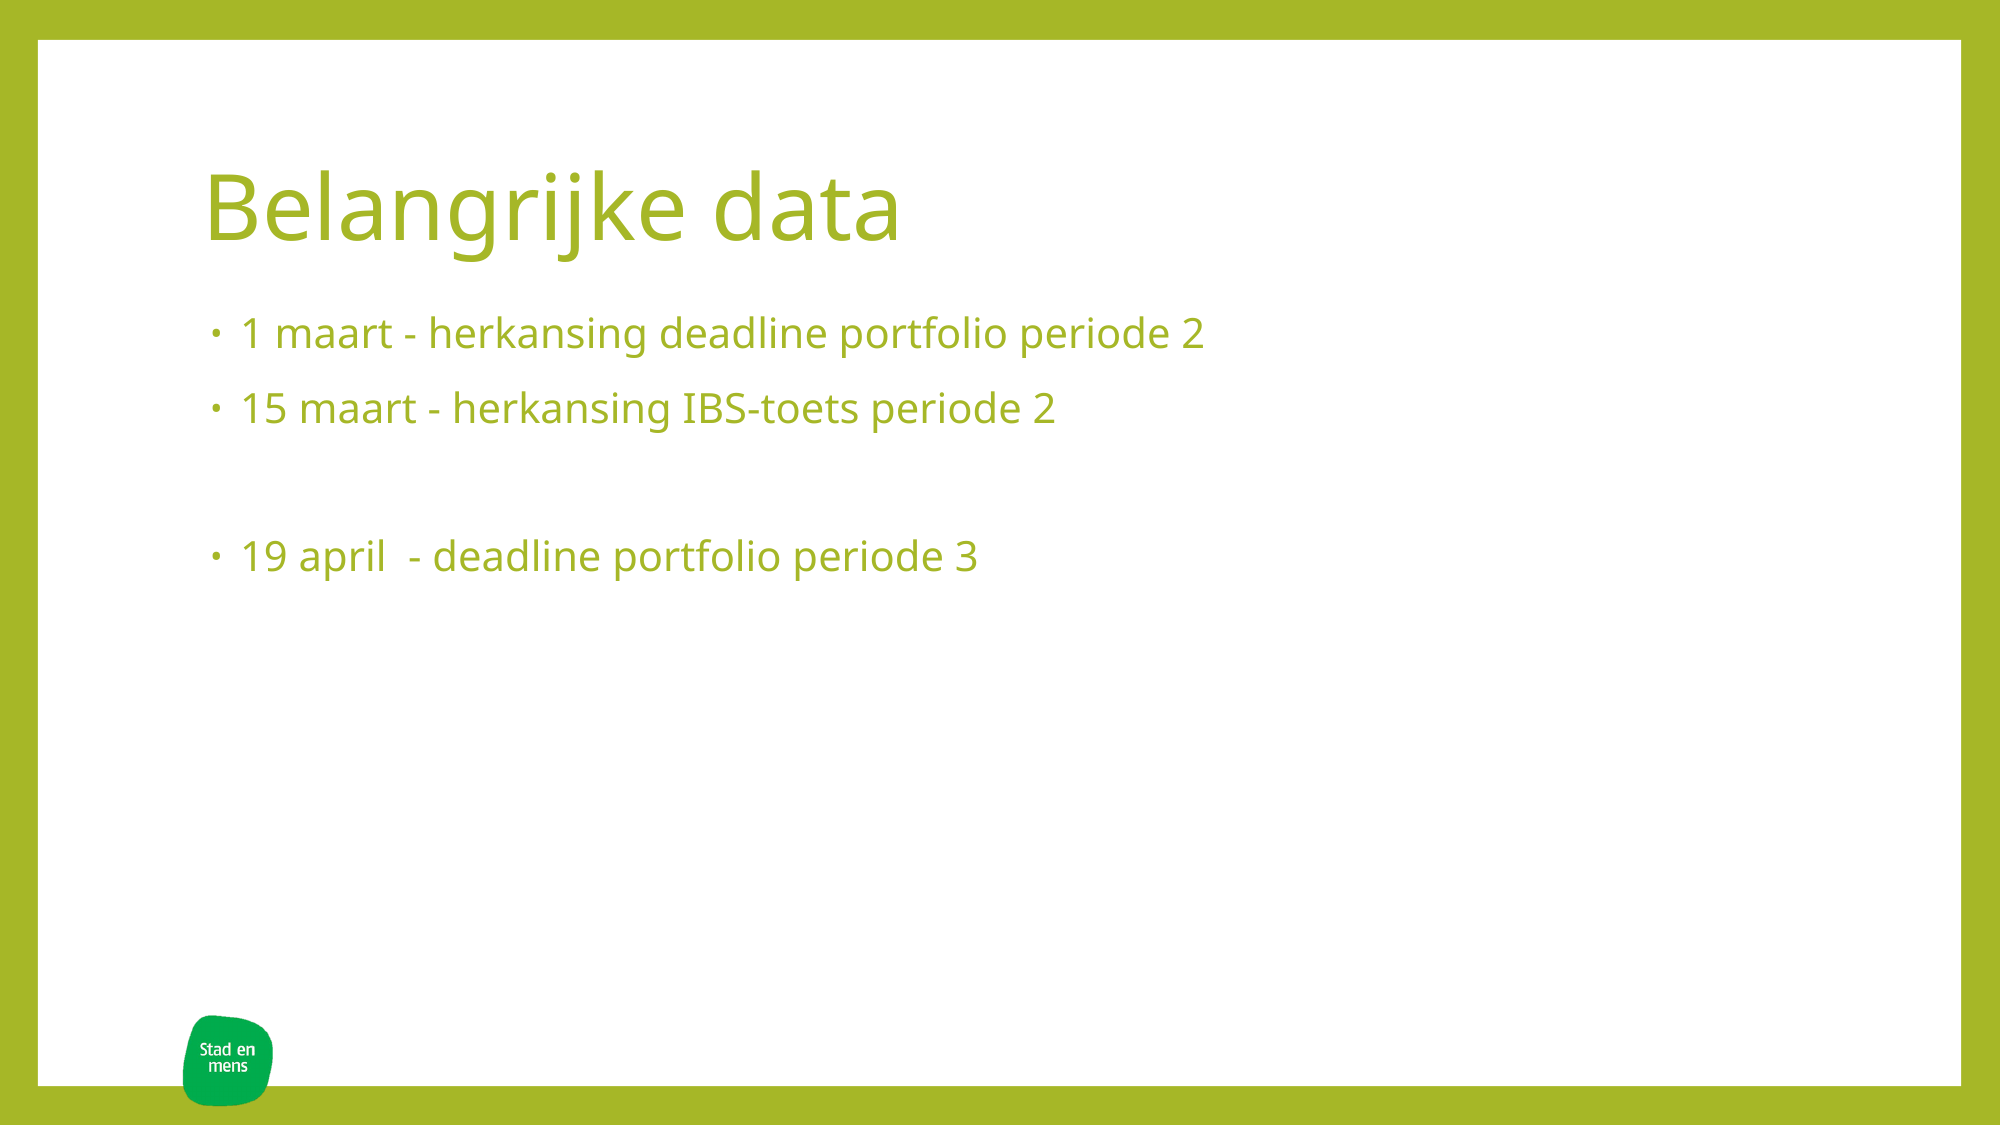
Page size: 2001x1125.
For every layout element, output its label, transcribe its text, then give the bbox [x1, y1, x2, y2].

title Belangrijke data [187, 99, 1808, 305]
picture [179, 1013, 273, 1110]
list 1 maart - herkansing deadline portfolio periode 2 15 maart - herkansing IBS-toets periode 2 19 april - deadline portfolio periode 3 [187, 305, 1808, 1056]
